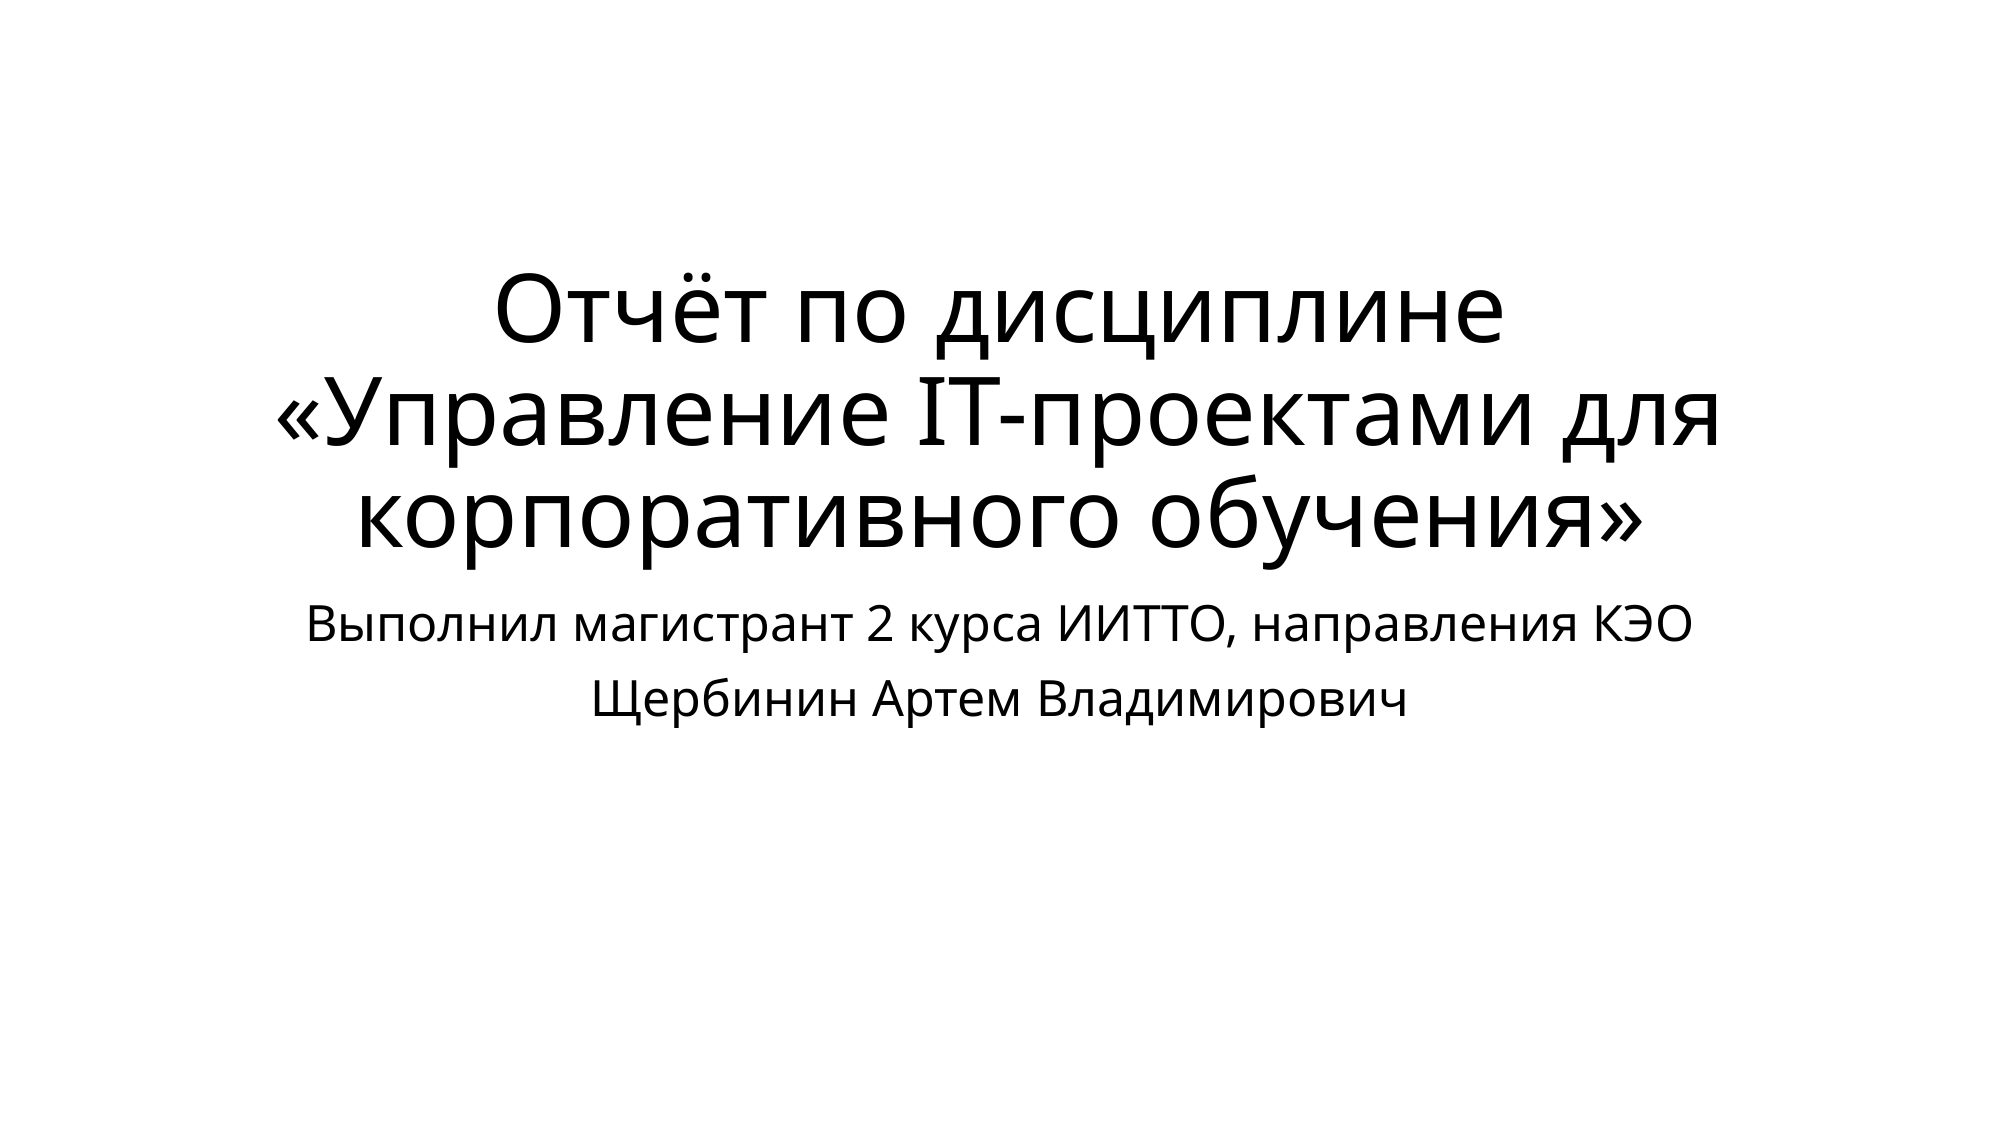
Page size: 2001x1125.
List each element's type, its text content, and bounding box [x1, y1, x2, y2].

subtitle Выполнил магистрант 2 курса ИИТТО, направления КЭО Щербинин Артем Владимирович [249, 590, 1750, 863]
title Отчёт по дисциплине «Управление IT-проектами для корпоративного обучения» [249, 184, 1750, 576]
